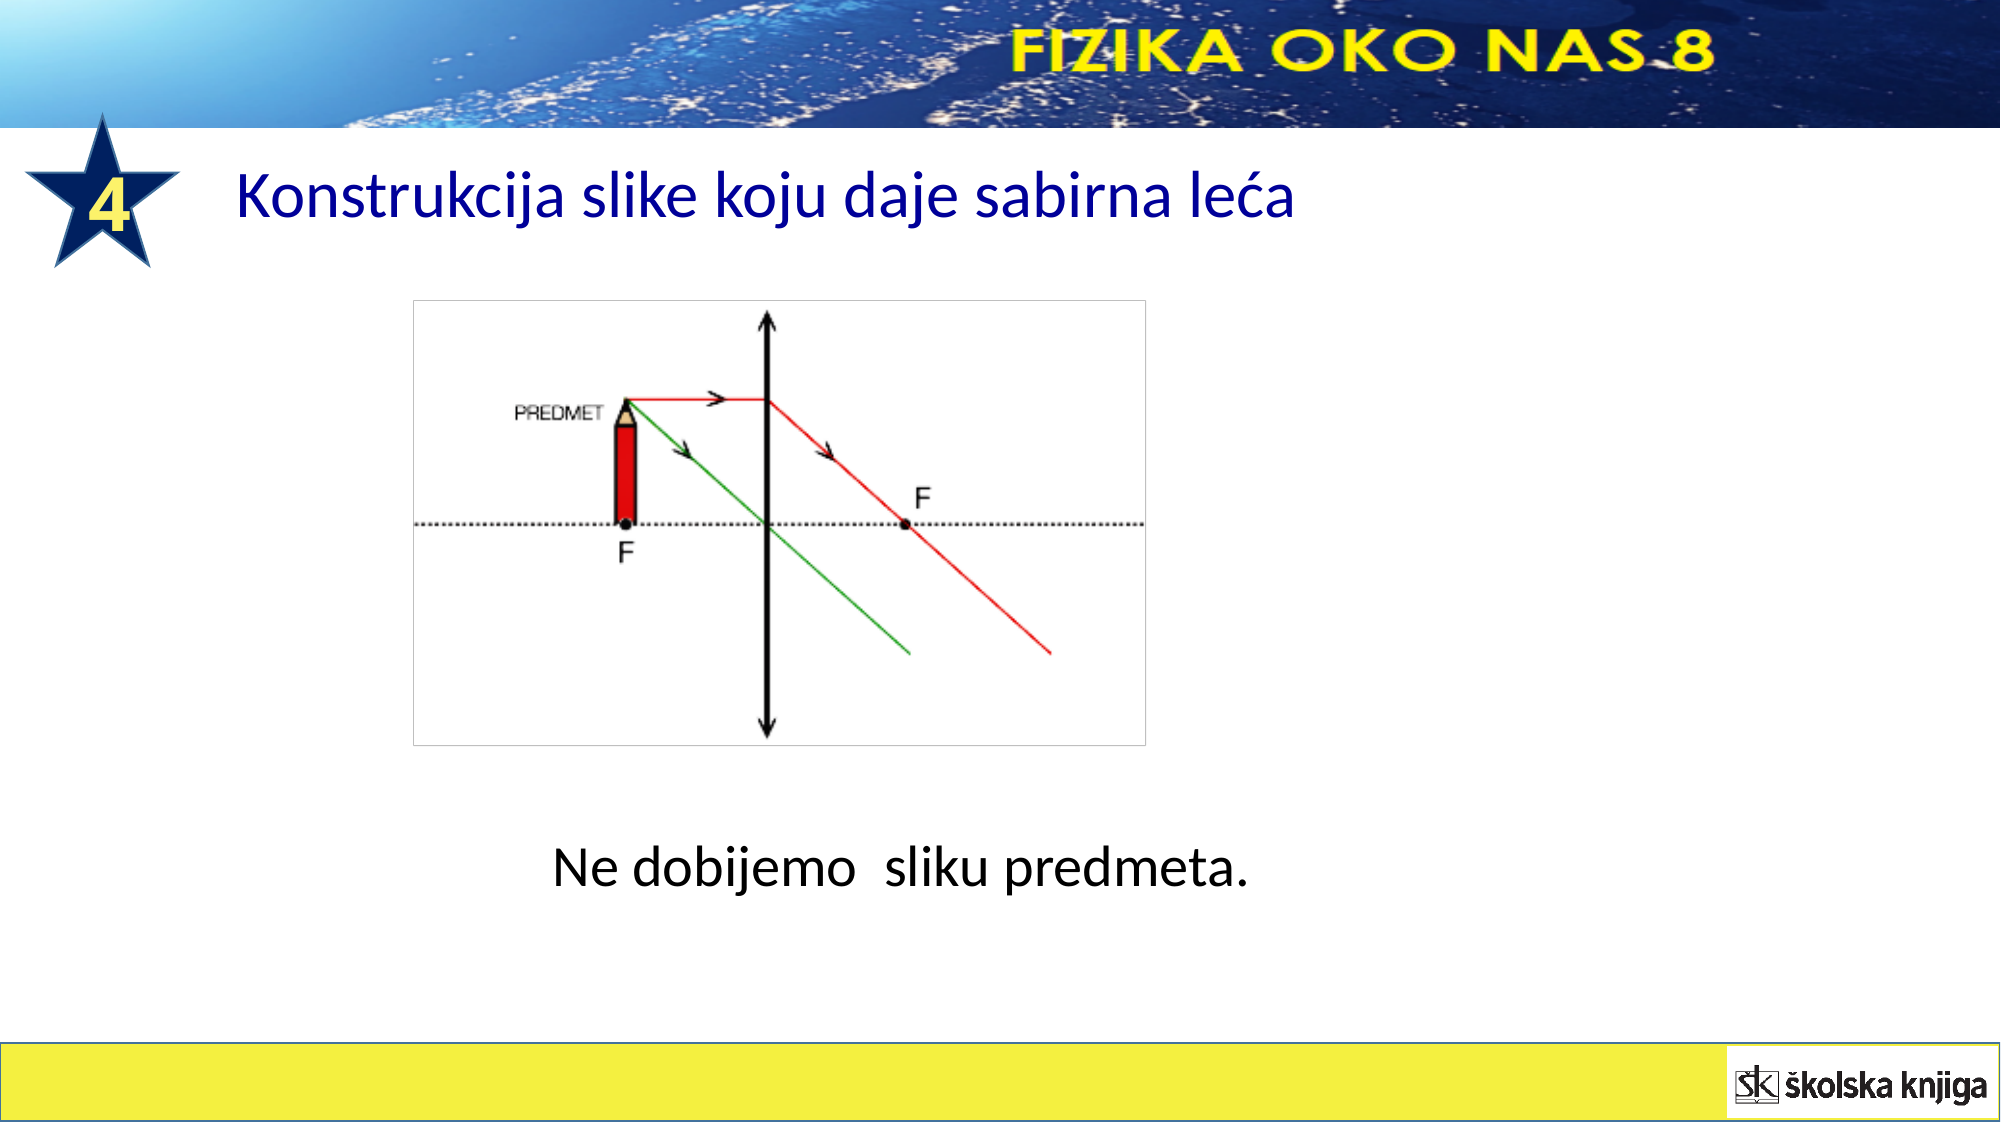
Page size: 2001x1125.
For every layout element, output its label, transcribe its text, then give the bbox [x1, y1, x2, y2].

text_box Ne dobijemo sliku predmeta. [537, 820, 1265, 905]
text_box Konstrukcija slike koju daje sabirna leća [222, 143, 1312, 239]
text_box 4 [24, 111, 181, 269]
picture [412, 299, 1148, 749]
picture [0, 0, 2000, 128]
picture [1727, 1046, 1998, 1118]
